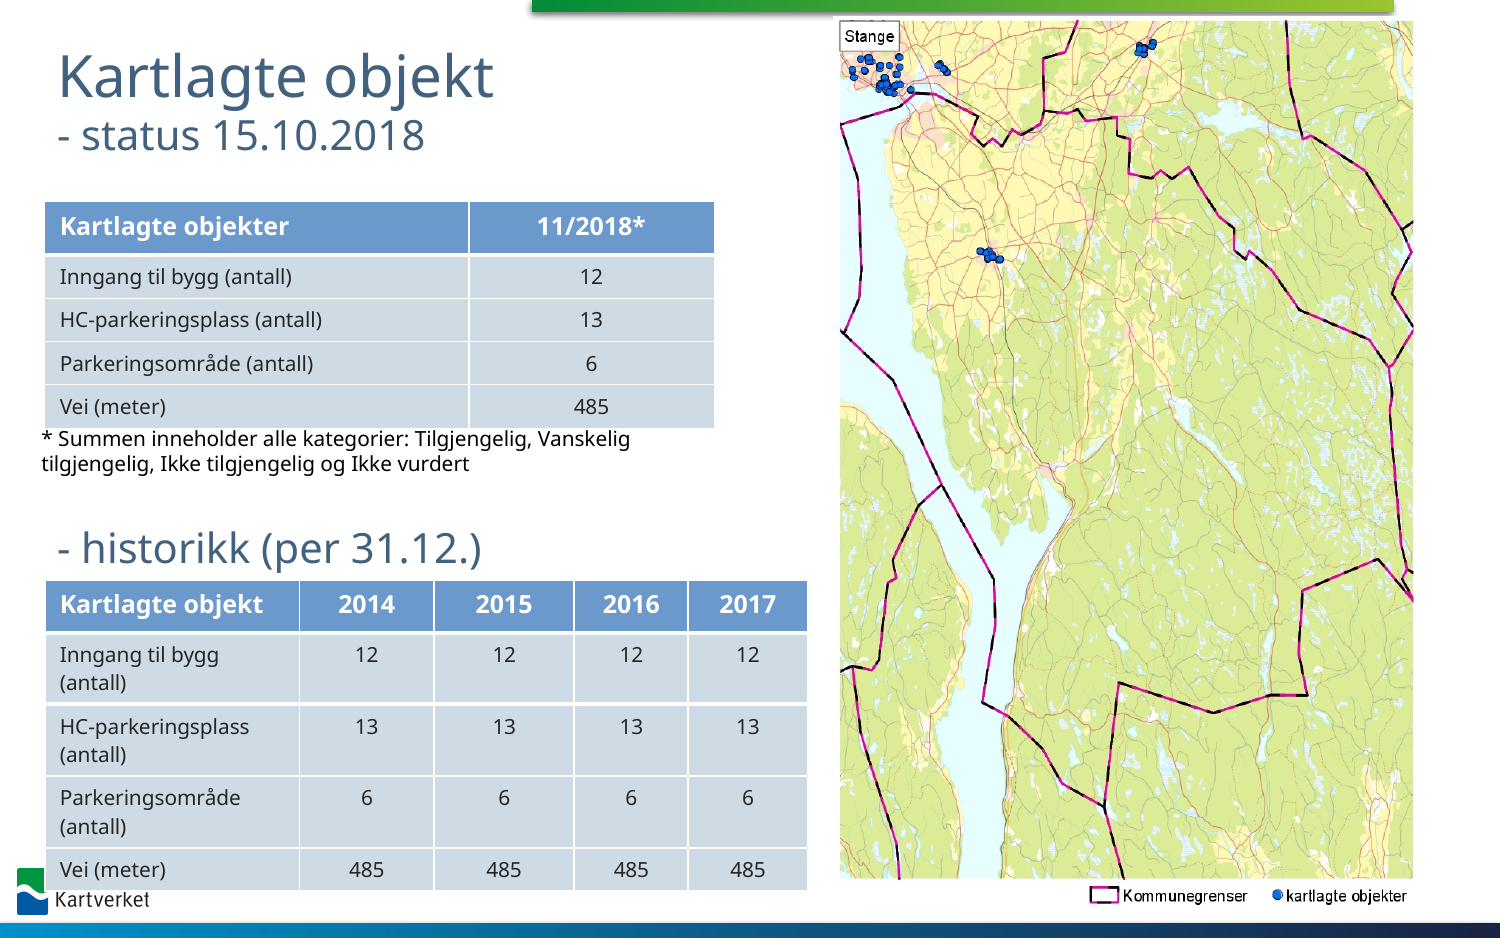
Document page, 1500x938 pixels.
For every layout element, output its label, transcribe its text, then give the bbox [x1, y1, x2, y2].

table_header 11/2018* [470, 202, 714, 253]
table_cell 6 [689, 777, 807, 847]
table_header 2016 [575, 581, 687, 631]
table_cell 485 [575, 849, 687, 890]
text_box - historikk (per 31.12.) [42, 496, 828, 580]
table_header Kartlagte objekt [46, 581, 299, 631]
table_cell 13 [689, 706, 807, 775]
table_cell Vei (meter) [45, 385, 468, 417]
table_cell Inngang til bygg (antall) [45, 257, 468, 298]
table_cell 13 [300, 706, 433, 775]
table_cell 485 [435, 849, 573, 890]
table_cell 6 [435, 777, 573, 847]
table_cell HC-parkeringsplass (antall) [46, 706, 299, 775]
text_box * Summen inneholder alle kategorier: Tilgjengelig, Vanskelig tilgjengelig, Ikke tilgjengelig og Ikke vurdert [26, 417, 711, 483]
table_cell Vei (meter) [46, 849, 299, 890]
table_cell 485 [470, 385, 714, 428]
table_cell HC-parkeringsplass (antall) [45, 299, 468, 341]
table_cell 6 [575, 777, 687, 847]
table_cell Inngang til bygg (antall) [46, 635, 299, 702]
text_box Kartlagte objekt - status 15.10.2018 [42, 24, 828, 167]
table_cell 6 [470, 342, 714, 384]
table_cell 13 [470, 299, 714, 341]
table_cell 12 [470, 257, 714, 298]
table_cell 485 [689, 849, 807, 890]
table_cell Parkeringsområde (antall) [46, 777, 299, 847]
table_cell 13 [435, 706, 573, 775]
table_header 2017 [689, 581, 807, 631]
table_cell 6 [300, 777, 433, 847]
table_header 2015 [435, 581, 573, 631]
table_cell 13 [575, 706, 687, 775]
table_cell 12 [300, 635, 433, 702]
picture [833, 16, 1419, 913]
table_cell 12 [689, 635, 807, 702]
table_cell Parkeringsområde (antall) [45, 342, 468, 384]
table_cell 485 [300, 849, 433, 890]
table_cell 12 [435, 635, 573, 702]
table_cell 12 [575, 635, 687, 702]
table_header Kartlagte objekter [45, 202, 468, 253]
table_header 2014 [300, 581, 433, 631]
